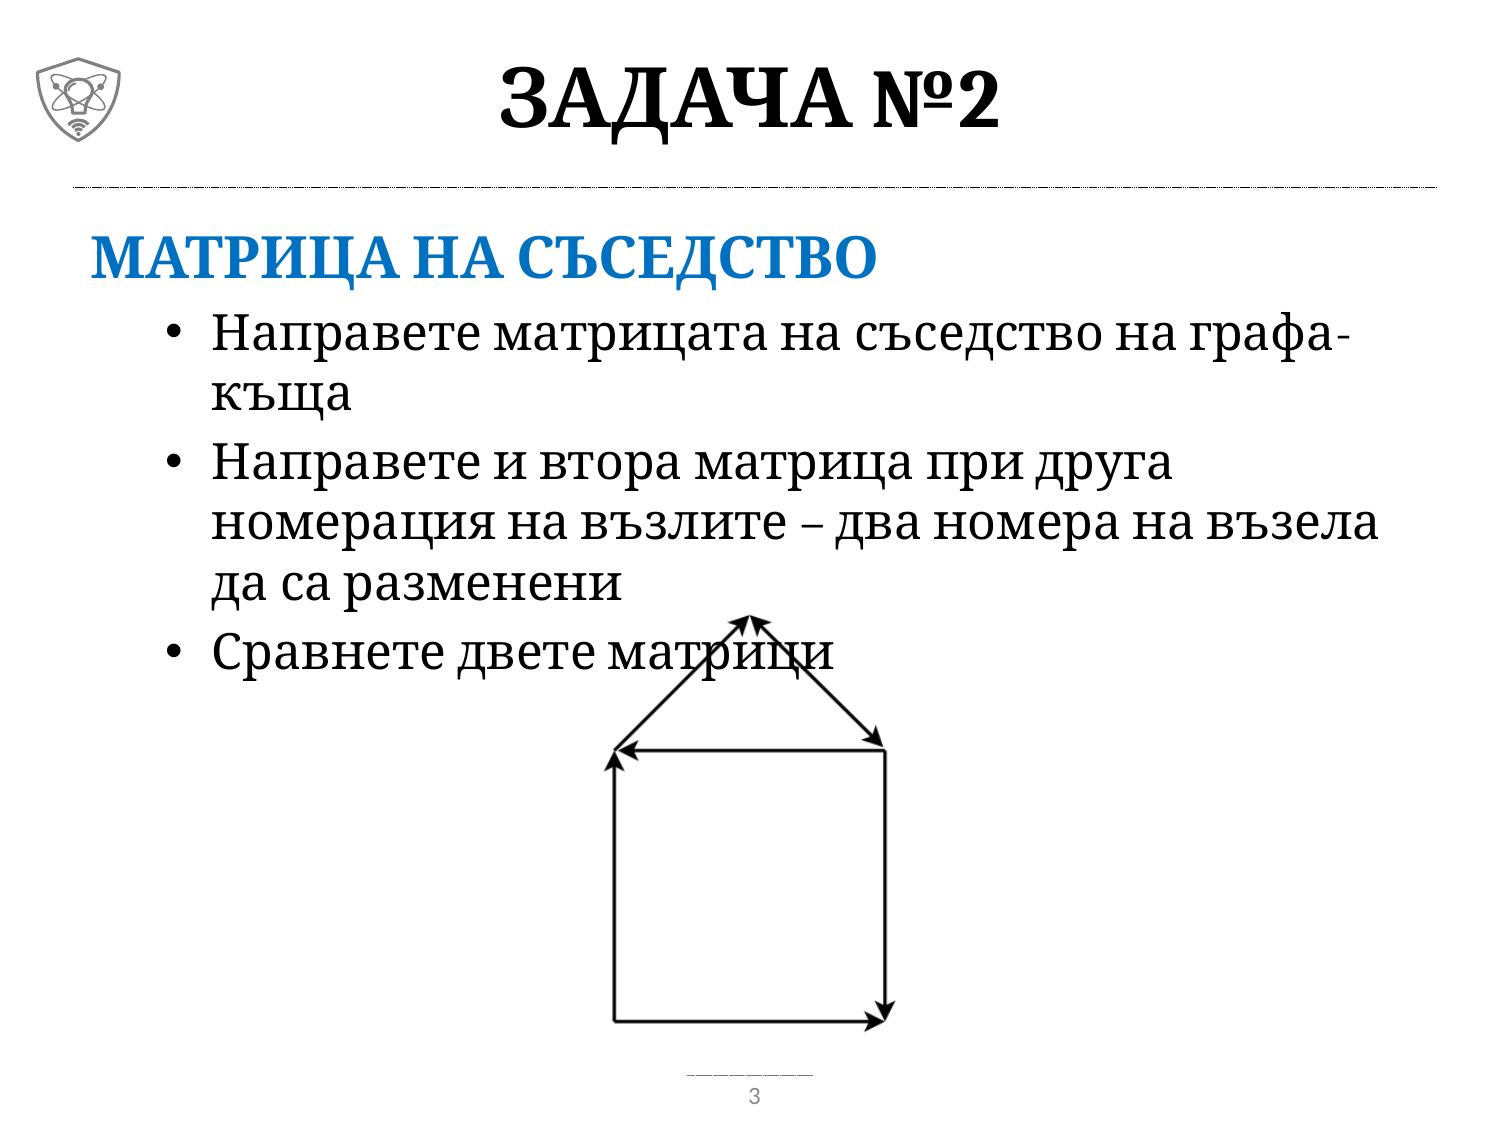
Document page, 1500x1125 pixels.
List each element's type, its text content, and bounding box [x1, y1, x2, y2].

slide_number 3 [579, 1065, 930, 1125]
title Задача №2 [0, 0, 1500, 188]
list Матрица на съседство Направете матрицата на съседство на графа-къща Направете и втора матрица при друга номерация на възлите – два номера на възела да са разменени Сравнете двете матрици [75, 212, 1450, 1063]
picture [600, 599, 900, 1036]
